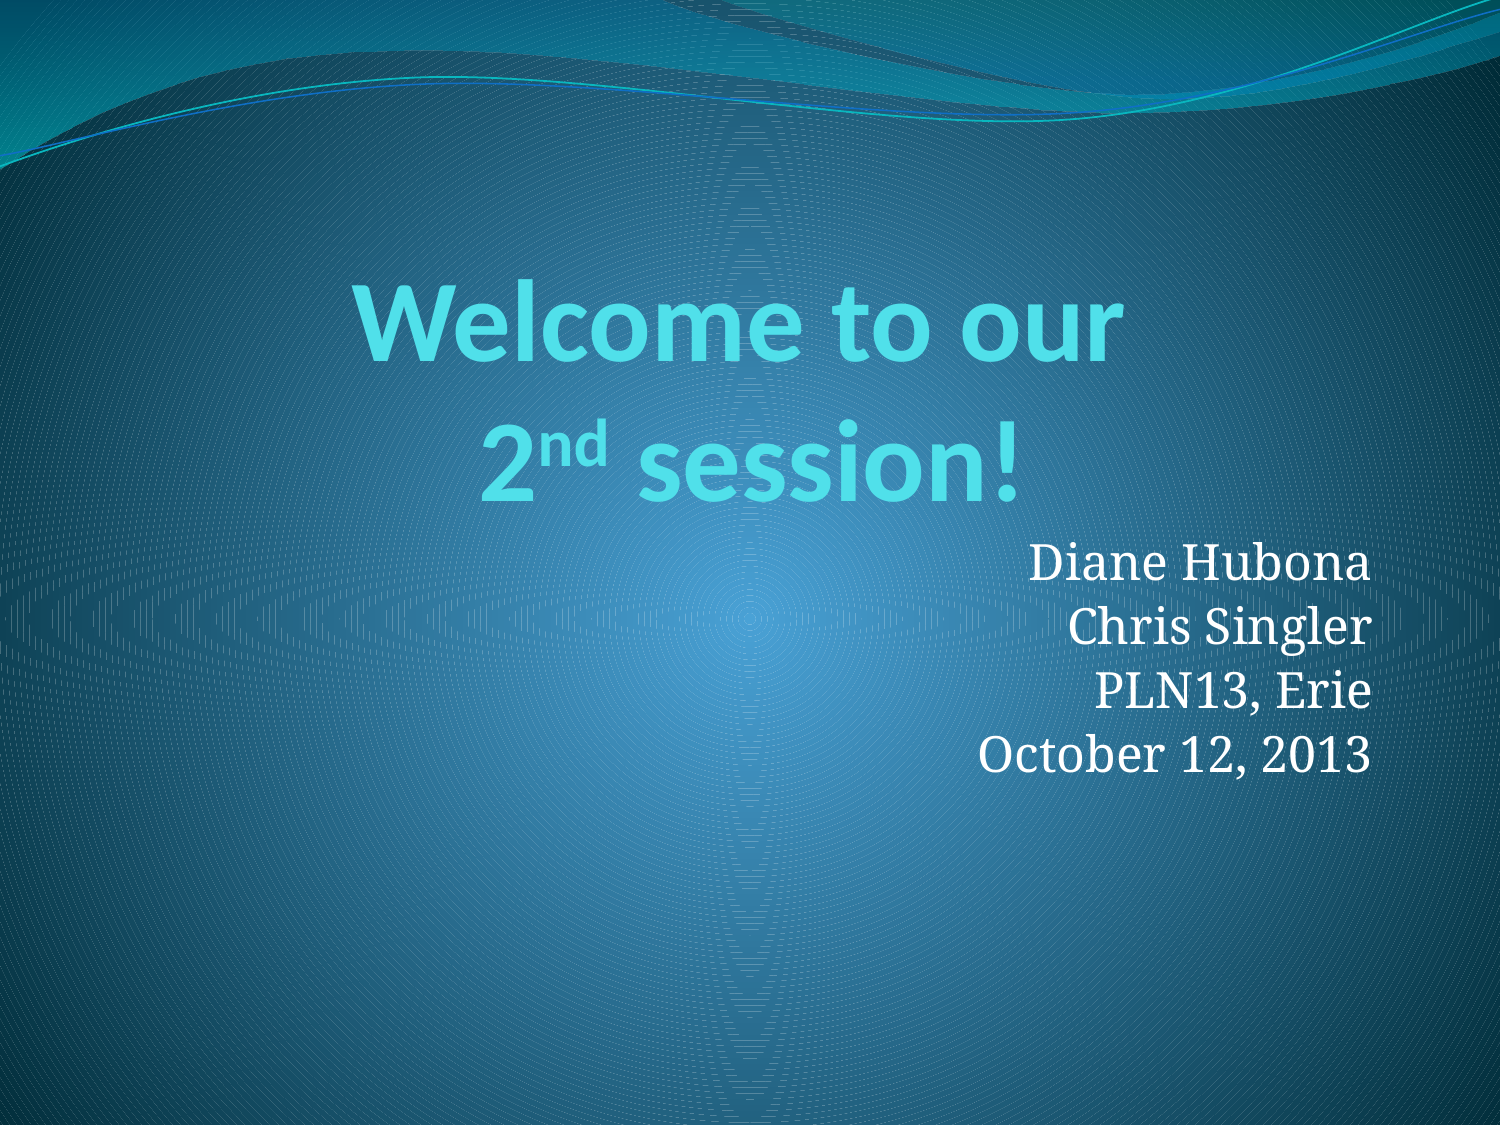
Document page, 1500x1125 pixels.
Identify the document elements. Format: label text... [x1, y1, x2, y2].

title Welcome to our 2nd session! [87, 92, 1421, 526]
subtitle Diane Hubona Chris Singler PLN13, Erie October 12, 2013 [87, 529, 1377, 818]
